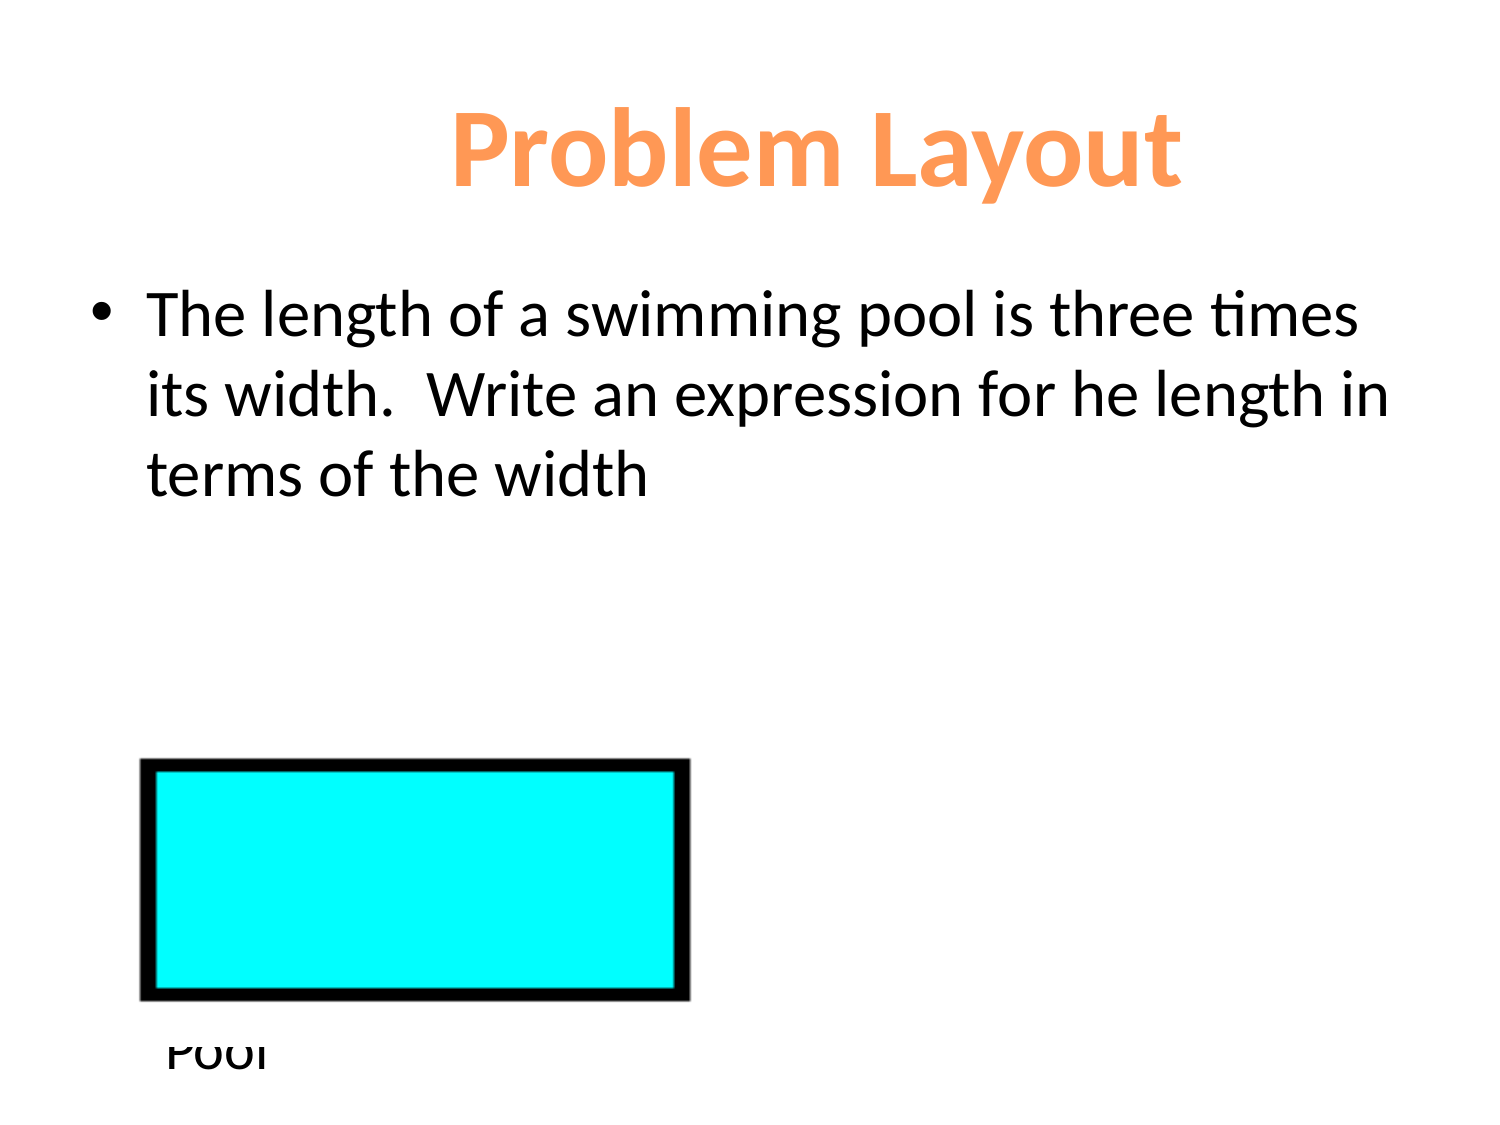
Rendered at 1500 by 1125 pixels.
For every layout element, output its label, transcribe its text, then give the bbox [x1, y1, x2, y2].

picture [92, 703, 770, 1048]
list The length of a swimming pool is three times its width. Write an expression for he length in terms of the width Pool [75, 262, 1425, 1125]
text_box Problem Layout [434, 66, 1224, 217]
